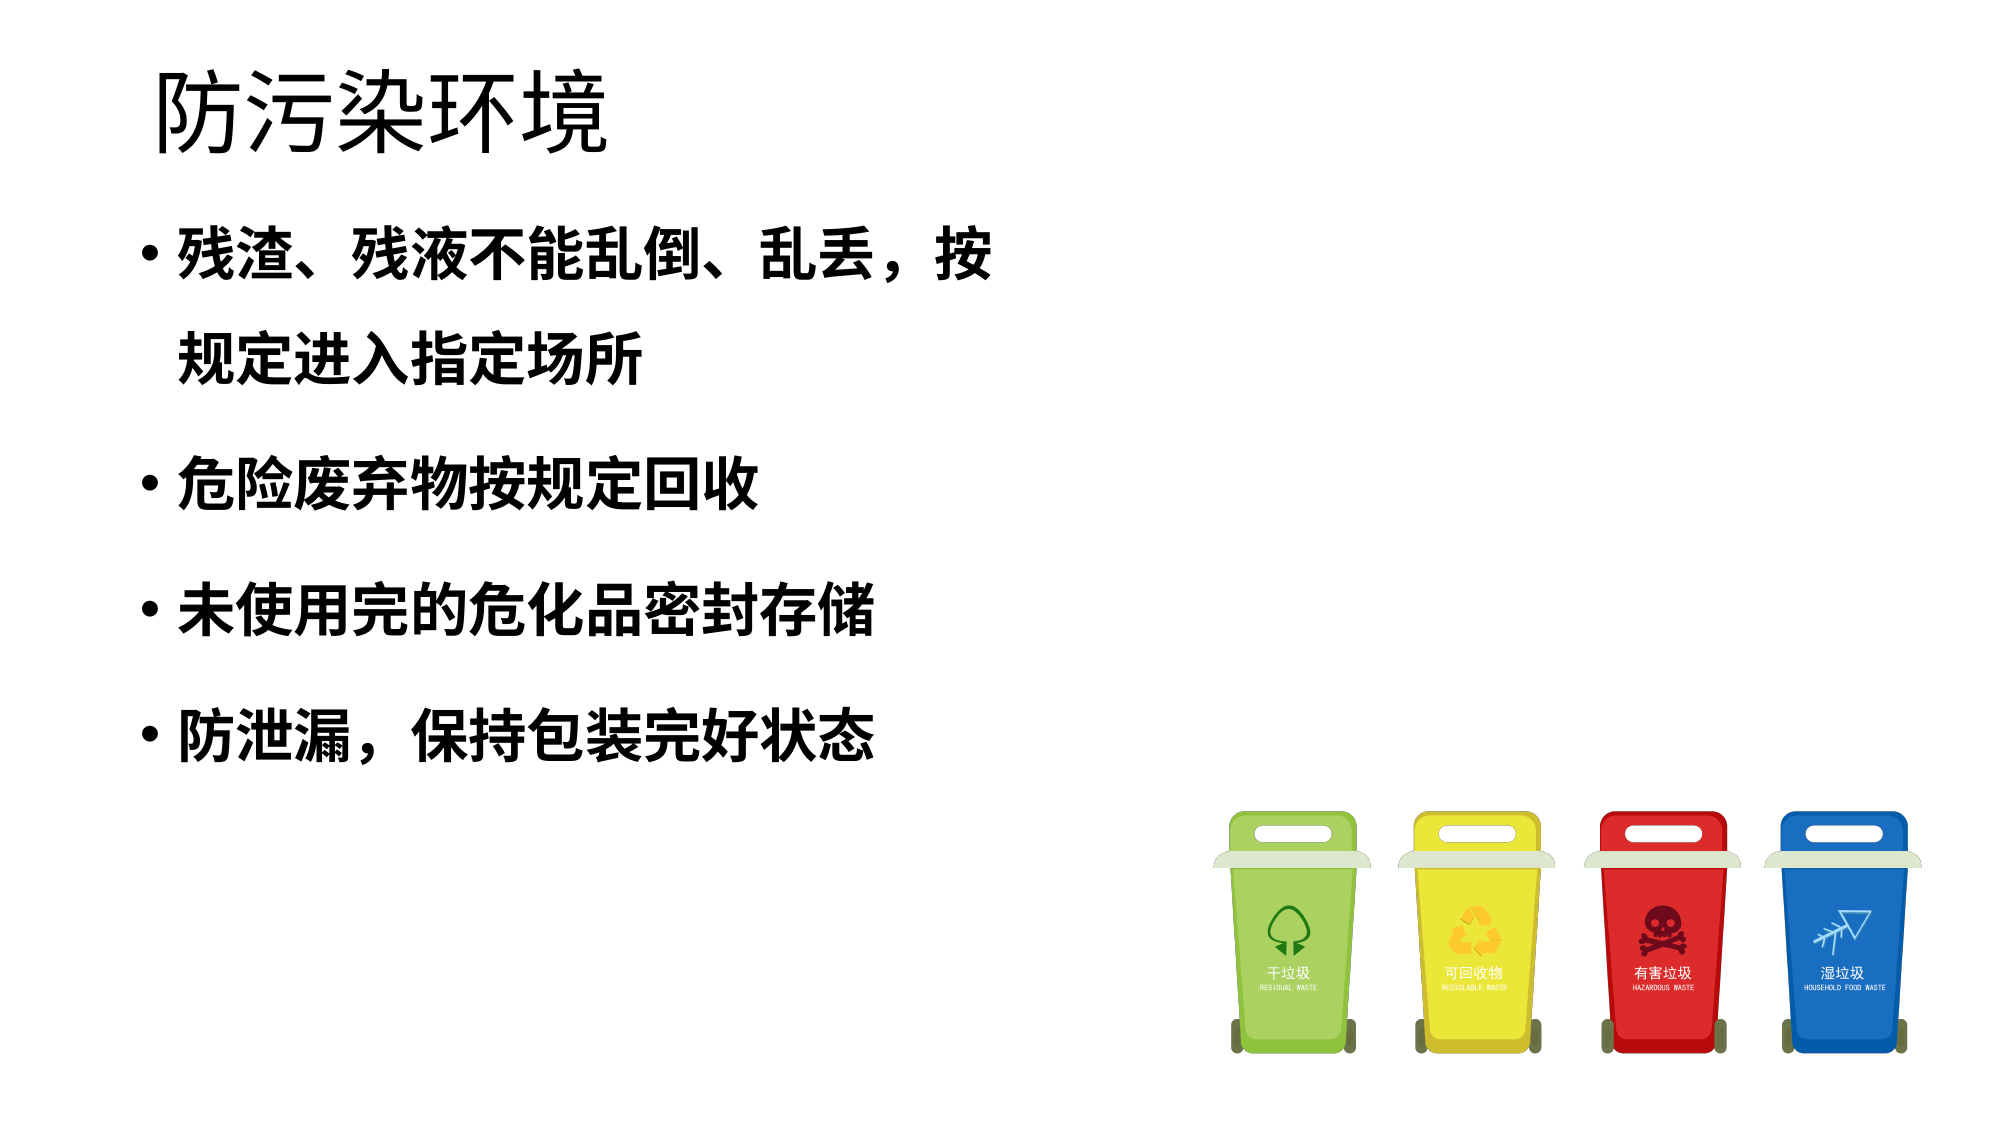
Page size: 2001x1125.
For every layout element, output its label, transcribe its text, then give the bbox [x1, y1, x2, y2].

list 残渣、残液不能乱倒、乱丢，按规定进入指定场所 危险废弃物按规定回收 未使用完的危化品密封存储 防泄漏，保持包装完好状态 [125, 175, 1025, 888]
title 防污染环境 [137, 59, 1863, 278]
picture [1134, 624, 1998, 1125]
